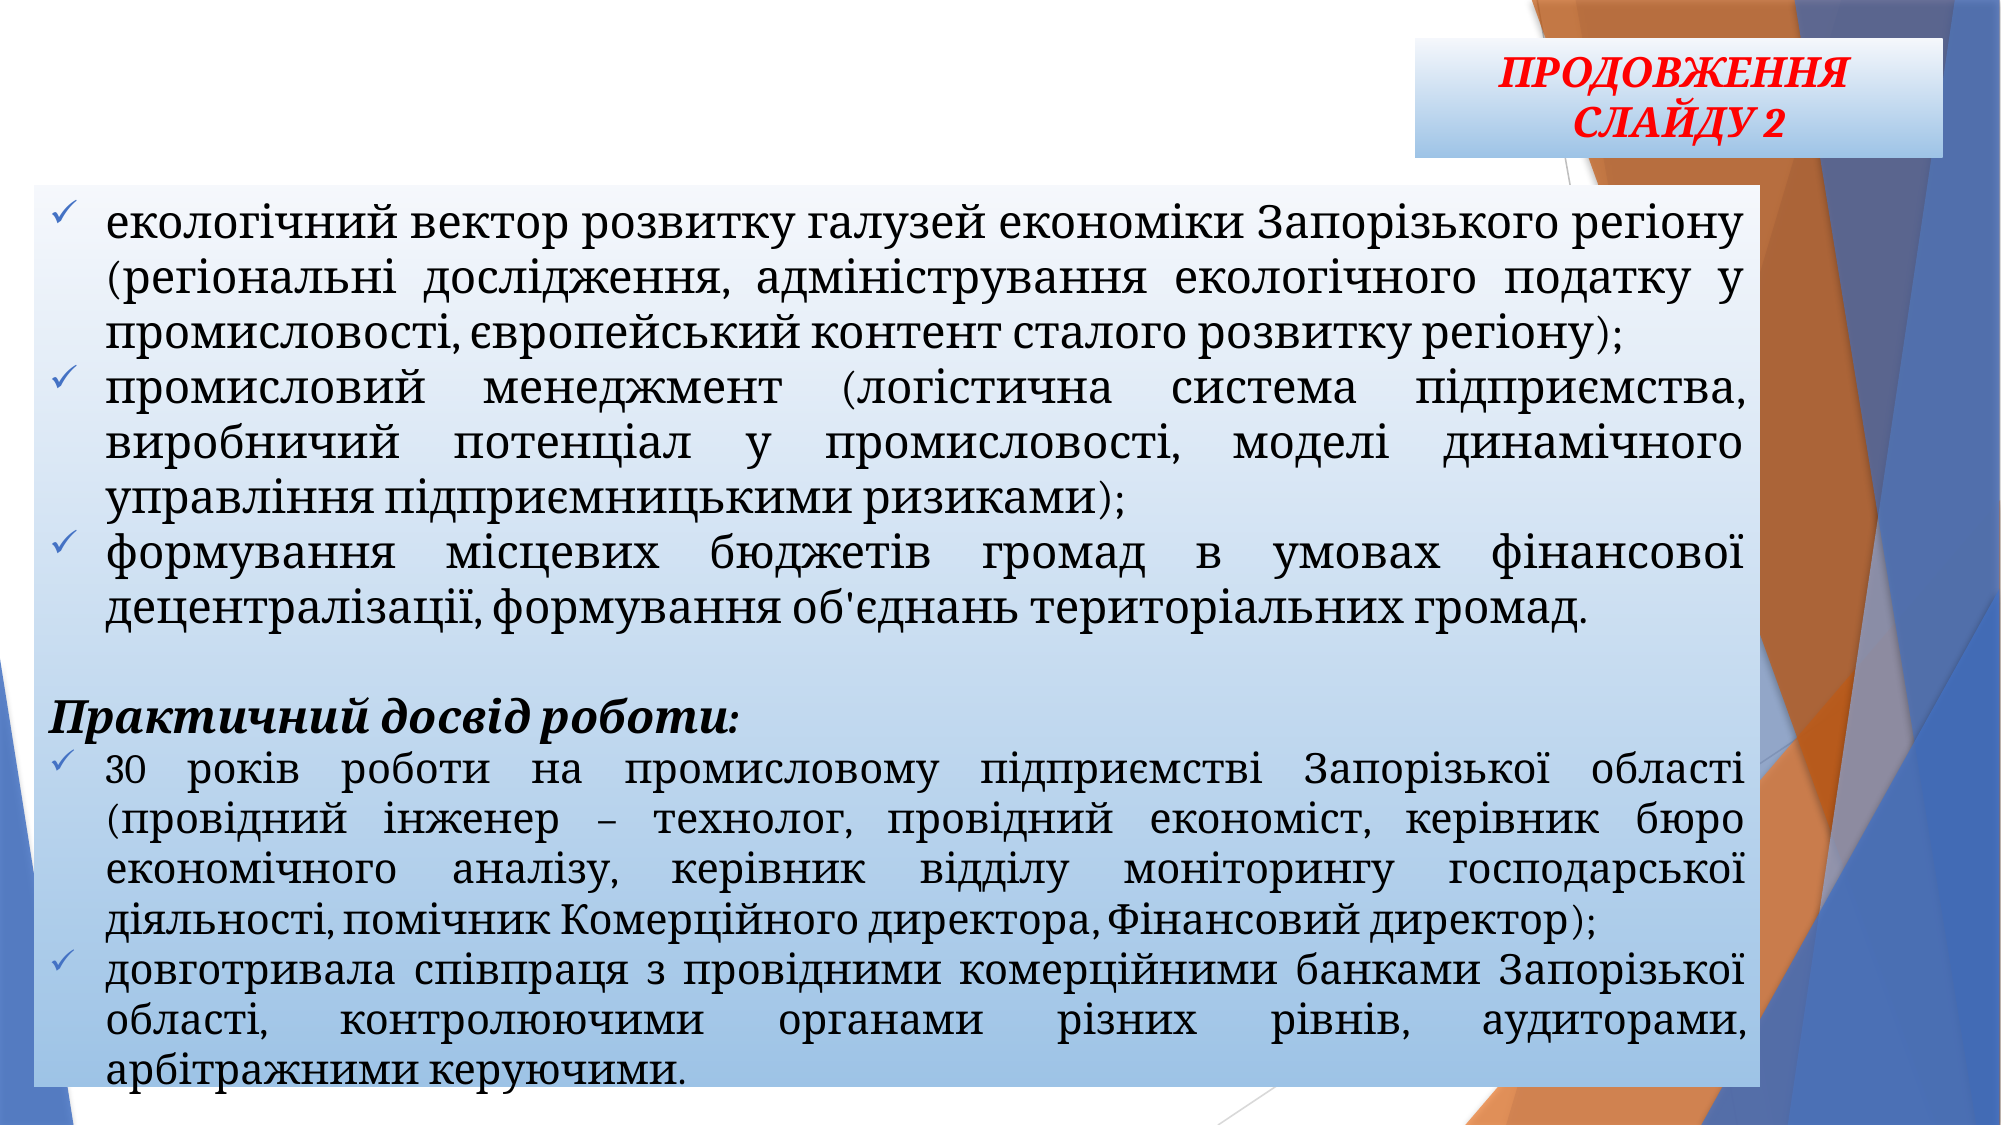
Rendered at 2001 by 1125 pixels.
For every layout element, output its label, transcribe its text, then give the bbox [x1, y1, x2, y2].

list екологічний вектор розвитку галузей економіки Запорізького регіону (регіональні дослідження, адміністрування екологічного податку у промисловості, європейський контент сталого розвитку регіону); промисловий менеджмент (логістична система підприємства, виробничий потенціал у промисловості, моделі динамічного управління підприємницькими ризиками); формування місцевих бюджетів громад в умовах фінансової децентралізації, формування об'єднань територіальних громад. Практичний досвід роботи: 30 років роботи на промисловому підприємстві Запорізької області (провідний інженер – технолог, провідний економіст, керівник бюро економічного аналізу, керівник відділу моніторингу господарської діяльності, помічник Комерційного директора, Фінансовий директор); довготривала співпраця з провідними комерційними банками Запорізької області, контролюючими органами різних рівнів, аудиторами, арбітражними керуючими. [34, 185, 1760, 1087]
title ПРОДОВЖЕННЯ СЛАЙДУ 2 [1415, 38, 1943, 158]
